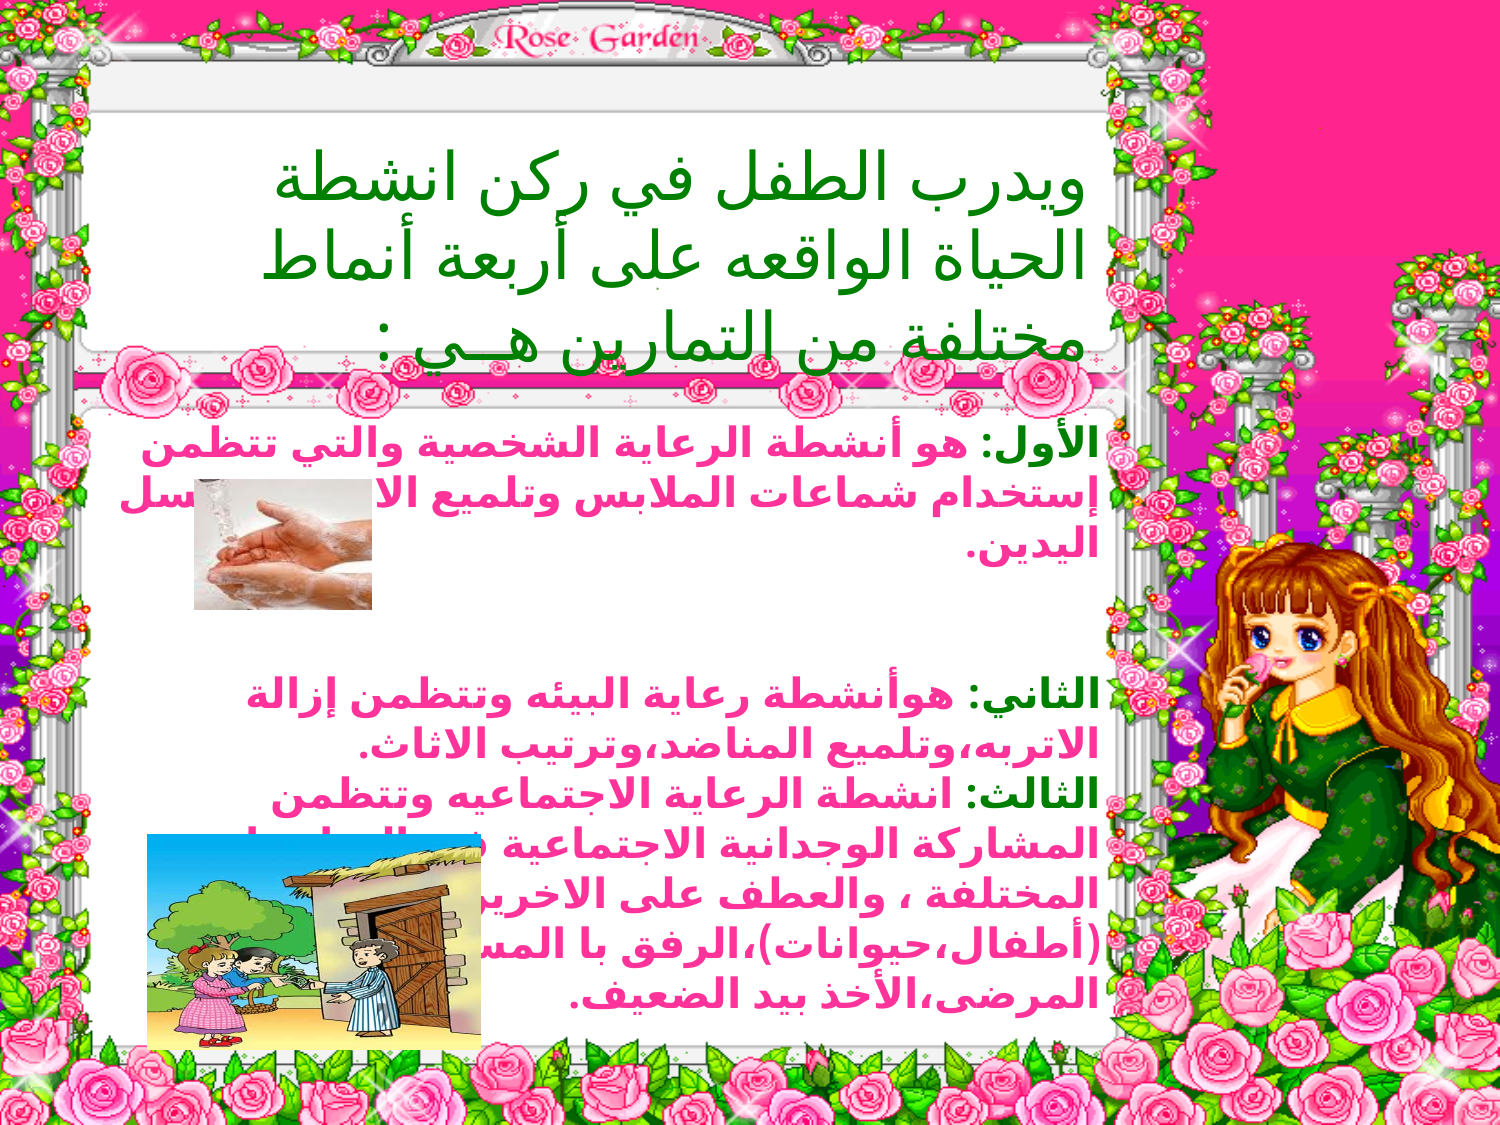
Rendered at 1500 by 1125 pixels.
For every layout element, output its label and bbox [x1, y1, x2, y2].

picture [147, 846, 481, 1050]
list [0, 0, 1500, 1125]
picture [194, 479, 372, 610]
